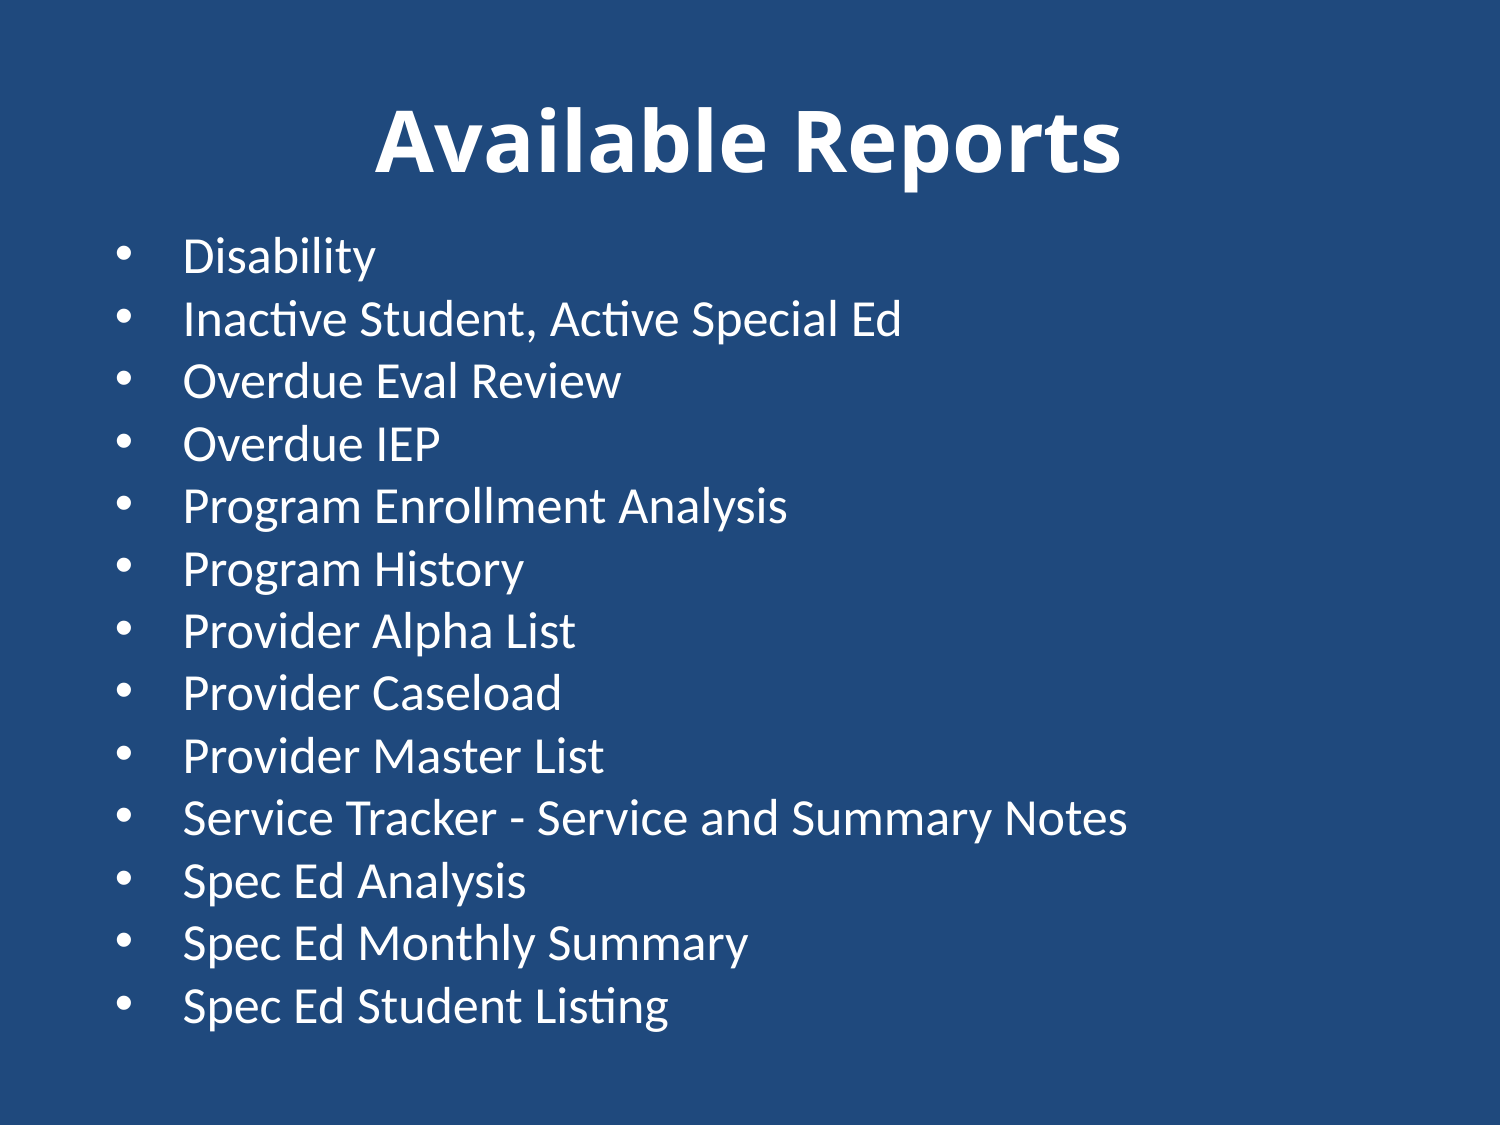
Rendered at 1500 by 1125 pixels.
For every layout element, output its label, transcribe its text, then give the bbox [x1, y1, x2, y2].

title Available Reports [75, 45, 1425, 233]
text_box Disability Inactive Student, Active Special Ed Overdue Eval Review Overdue IEP Program Enrollment Analysis Program History Provider Alpha List Provider Caseload Provider Master List Service Tracker - Service and Summary Notes Spec Ed Analysis Spec Ed Monthly Summary Spec Ed Student Listing [99, 214, 1400, 1042]
